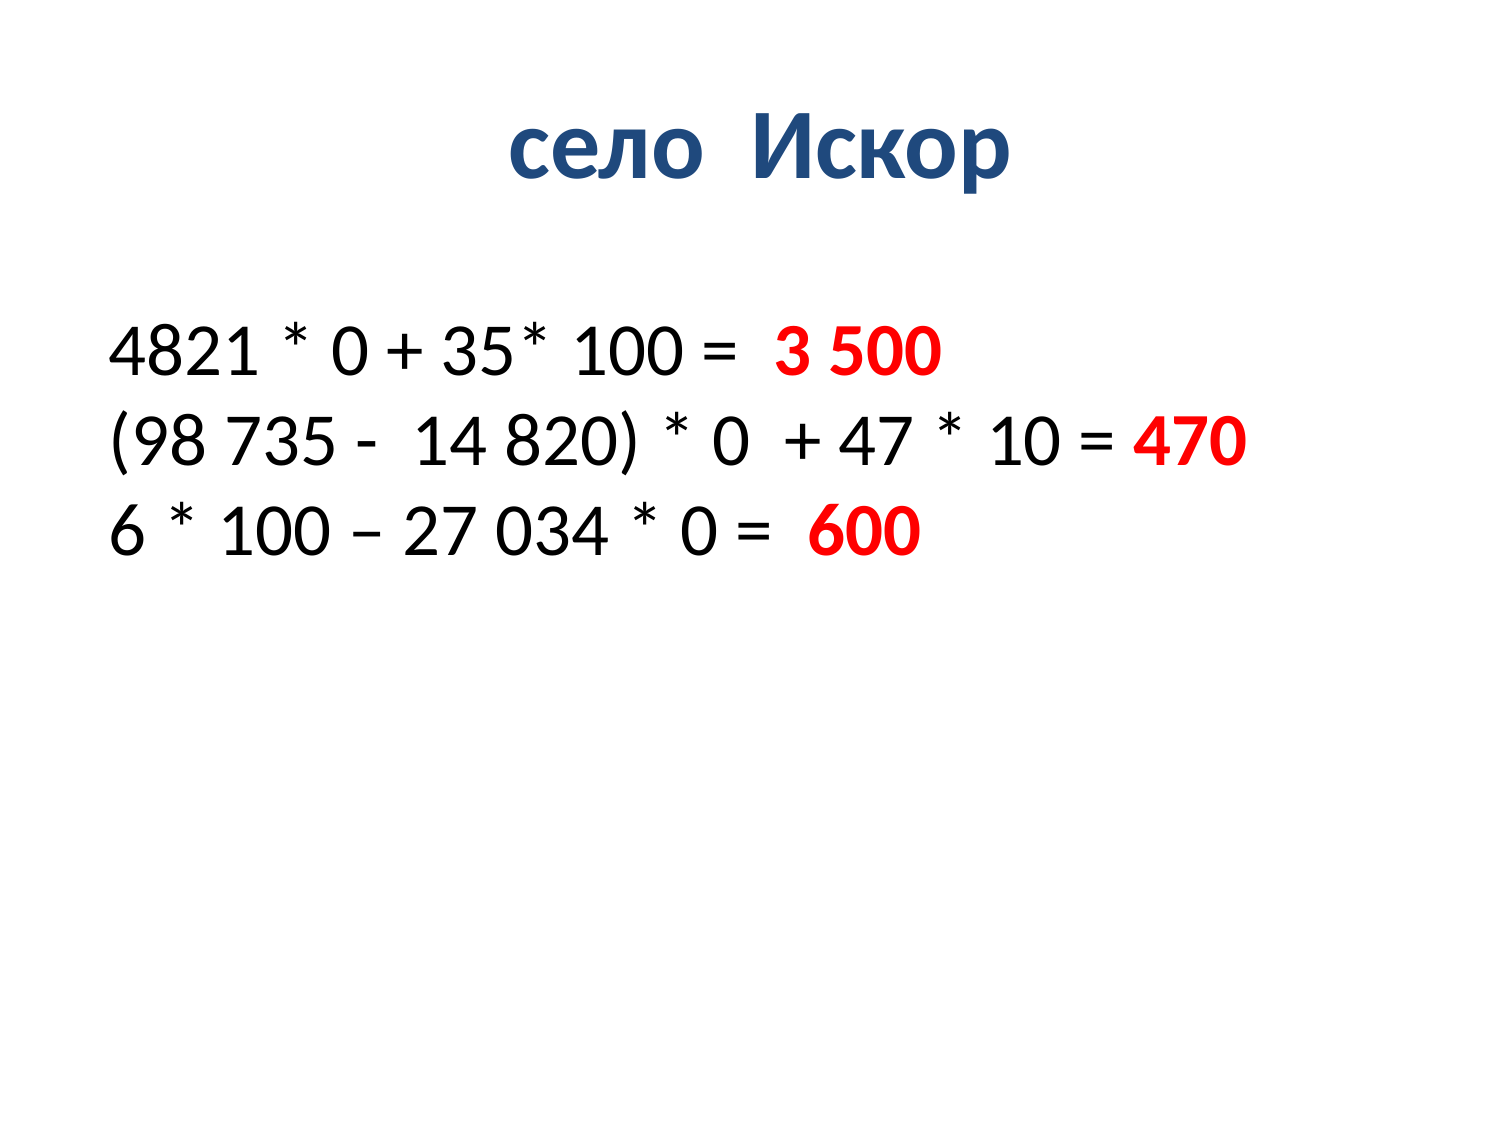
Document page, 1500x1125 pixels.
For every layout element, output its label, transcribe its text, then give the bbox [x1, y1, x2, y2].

title село Искор [75, 45, 1425, 233]
text_box 4821 * 0 + 35* 100 = 3 500 (98 735 - 14 820) * 0 + 47 * 10 = 470 6 * 100 – 27 034 * 0 = 600 [93, 292, 1407, 578]
